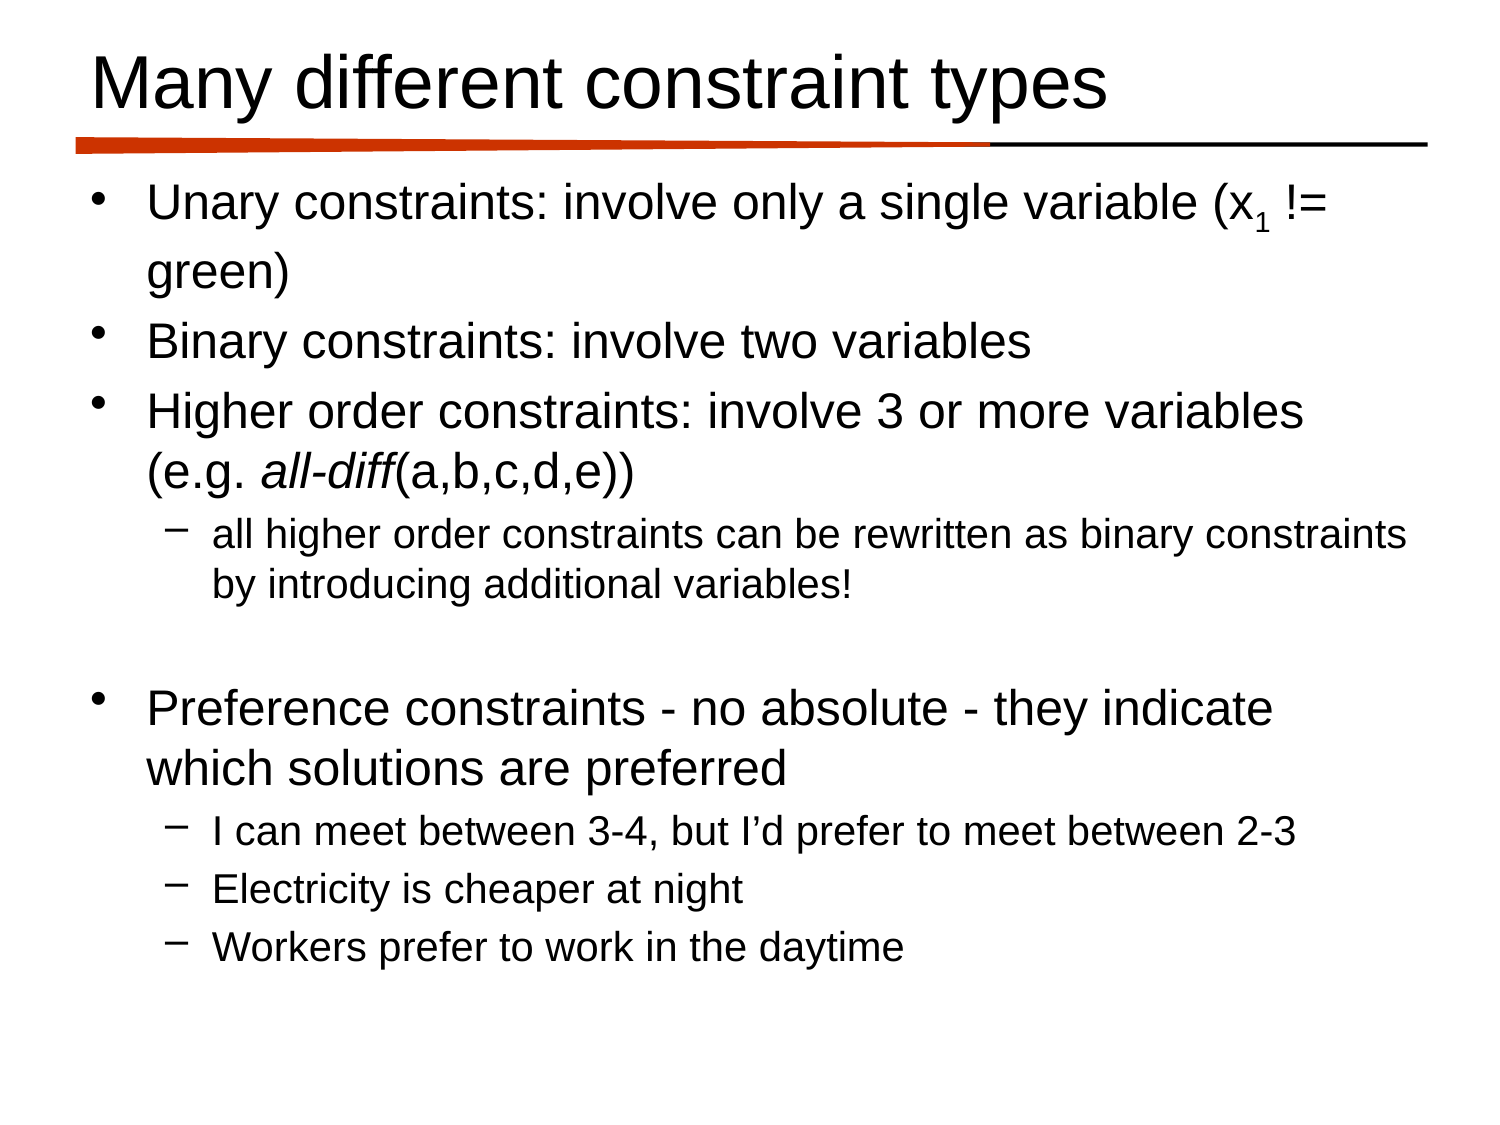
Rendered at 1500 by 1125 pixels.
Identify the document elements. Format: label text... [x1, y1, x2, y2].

list Unary constraints: involve only a single variable (x1 != green) Binary constraints: involve two variables Higher order constraints: involve 3 or more variables (e.g. all-diff(a,b,c,d,e)) all higher order constraints can be rewritten as binary constraints by introducing additional variables! Preference constraints - no absolute - they indicate which solutions are preferred I can meet between 3-4, but I’d prefer to meet between 2-3 Electricity is cheaper at night Workers prefer to work in the daytime [74, 162, 1426, 1006]
title Many different constraint types [74, 24, 1426, 133]
